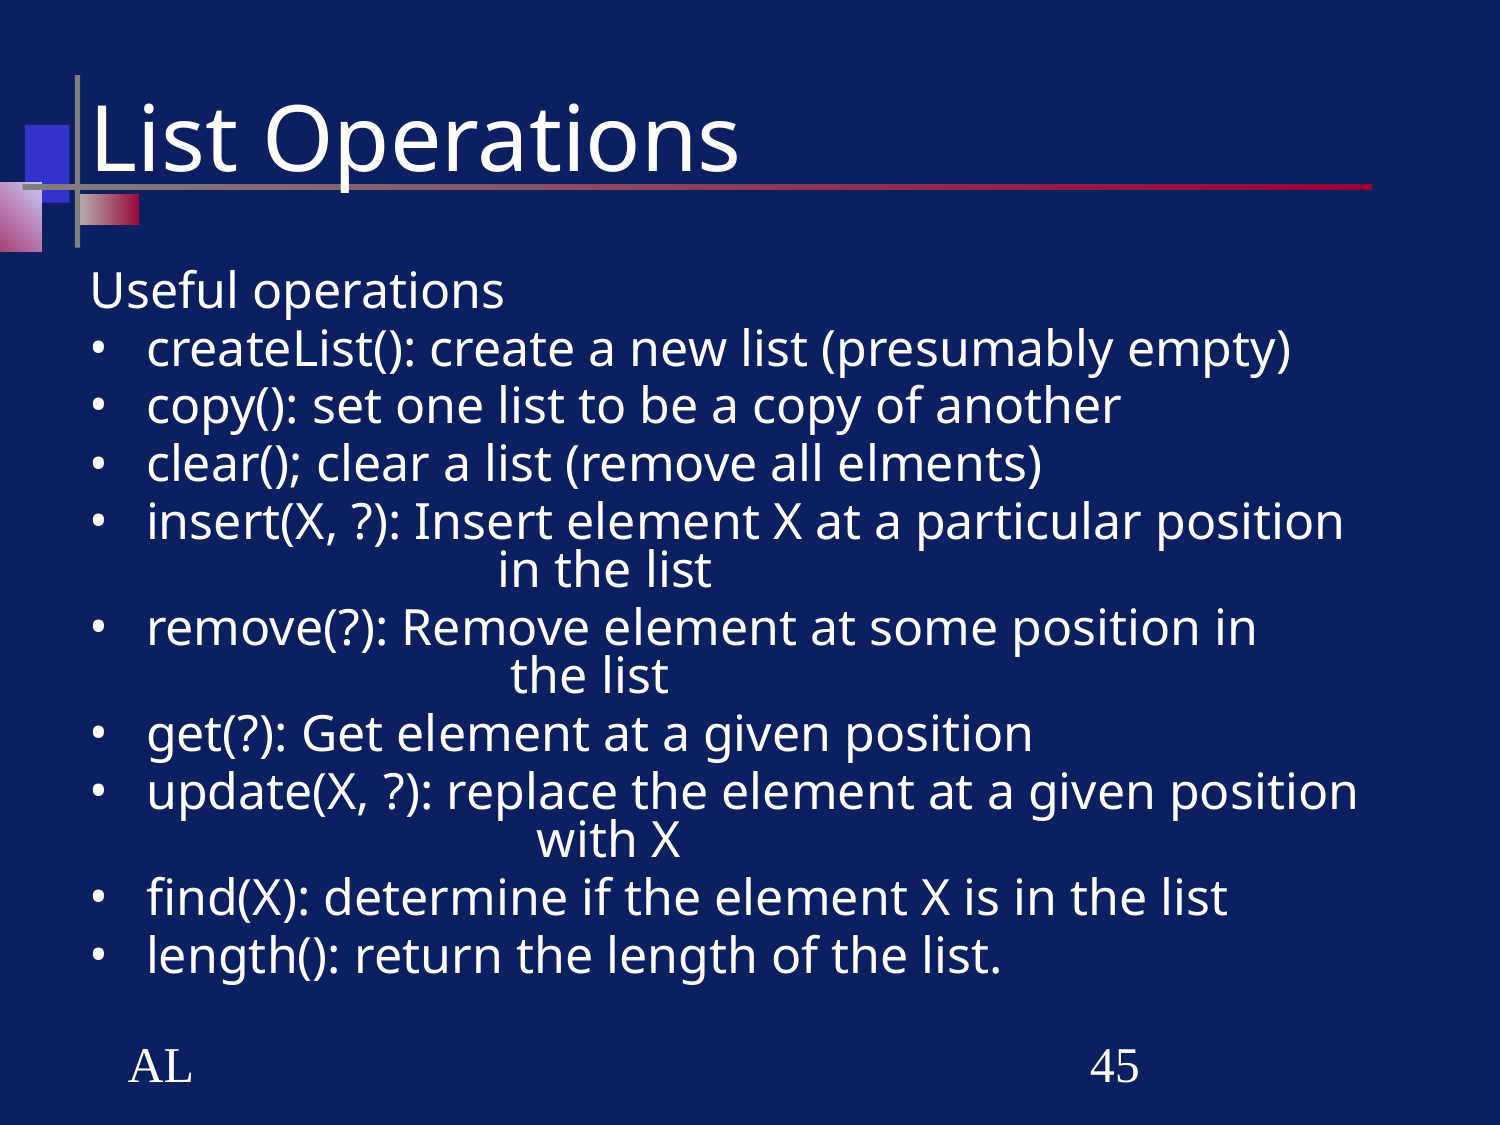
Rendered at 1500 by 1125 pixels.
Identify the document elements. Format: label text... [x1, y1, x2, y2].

slide_number AL [112, 1050, 425, 1100]
list Useful operations createList(): create a new list (presumably empty) copy(): set one list to be a copy of another clear(); clear a list (remove all elments) insert(X, ?): Insert element X at a particular position in the list remove(?): Remove element at some position in the list get(?): Get element at a given position update(X, ?): replace the element at a given position with X find(X): determine if the element X is in the list length(): return the length of the list. [74, 262, 1425, 1050]
title List Operations [74, 59, 1425, 210]
slide_number ‹#› [1074, 1050, 1388, 1100]
